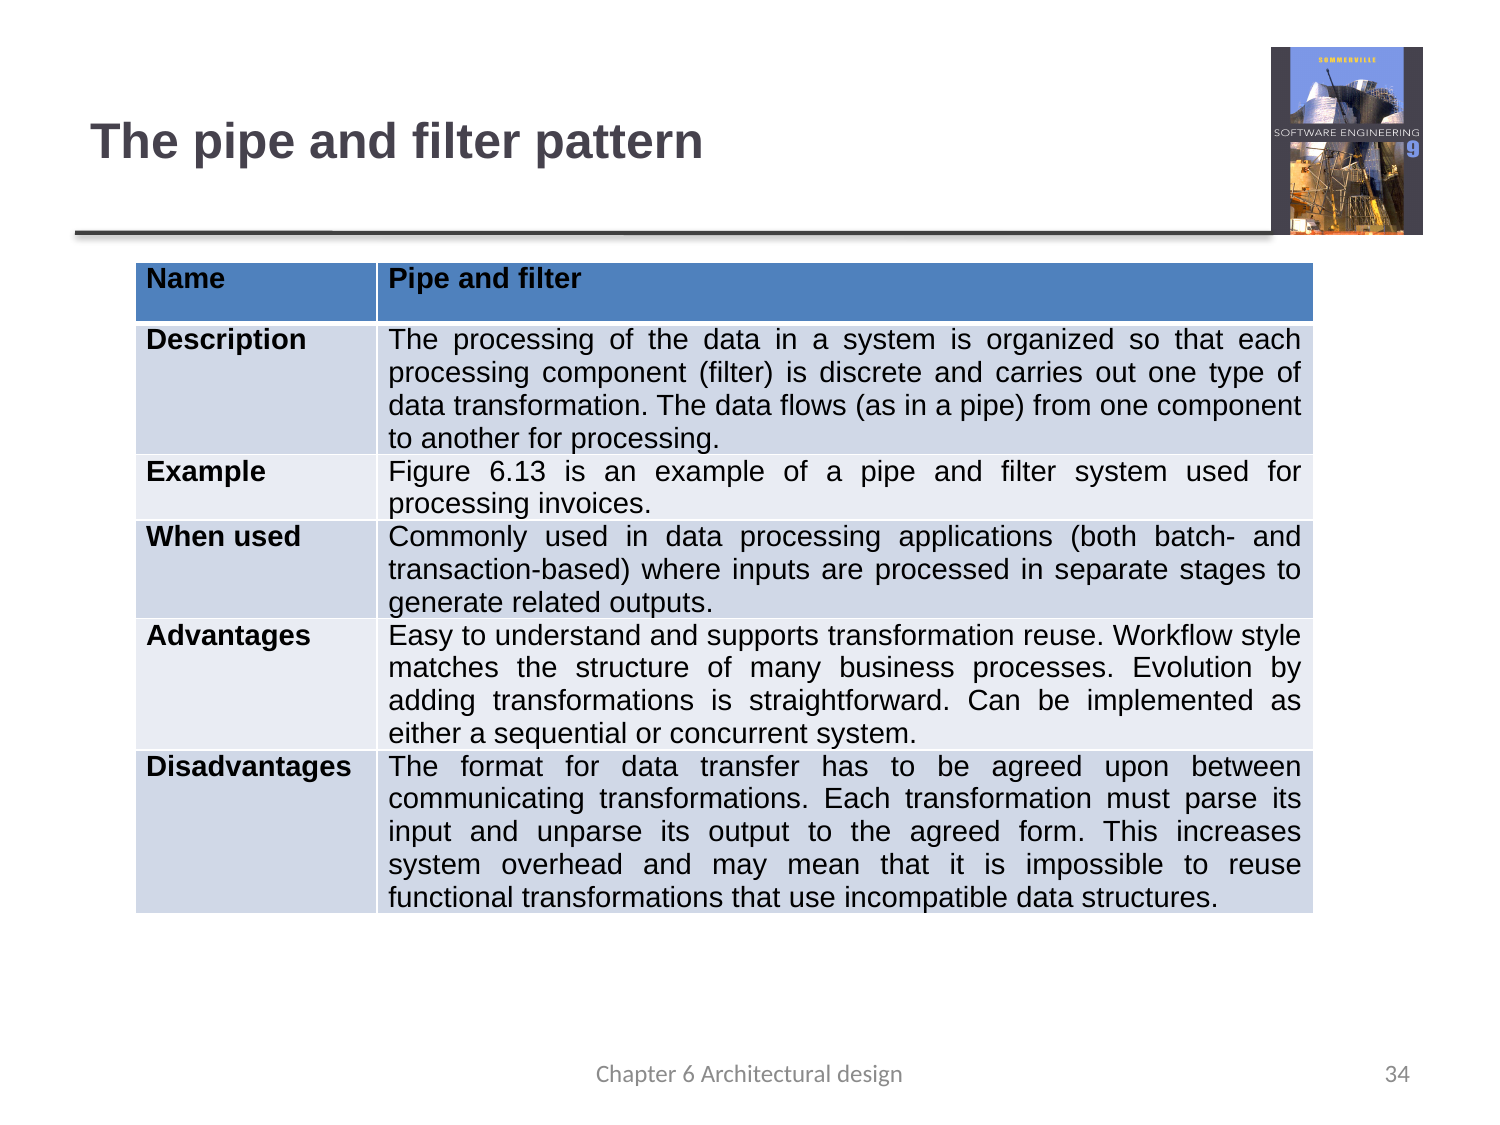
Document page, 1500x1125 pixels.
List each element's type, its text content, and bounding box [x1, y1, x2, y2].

title The pipe and filter pattern [74, 44, 1272, 233]
footer Chapter 6 Architectural design [512, 1042, 988, 1103]
table_header Name [136, 263, 376, 321]
table_header Pipe and filter [378, 263, 1313, 321]
table_cell Figure 6.13 is an example of a pipe and filter system used for processing invoices. [378, 455, 1313, 519]
slide_number 34 [1074, 1042, 1425, 1103]
table_cell Easy to understand and supports transformation reuse. Workflow style matches the structure of many business processes. Evolution by adding transformations is straightforward. Can be implemented as either a sequential or concurrent system. [378, 619, 1313, 749]
table_cell The format for data transfer has to be agreed upon between communicating transformations. Each transformation must parse its input and unparse its output to the agreed form. This increases system overhead and may mean that it is impossible to reuse functional transformations that use incompatible data structures. [378, 751, 1313, 913]
table_cell Example [136, 455, 376, 519]
table_cell Advantages [136, 619, 376, 749]
table_cell Commonly used in data processing applications (both batch- and transaction-based) where inputs are processed in separate stages to generate related outputs. [378, 521, 1313, 618]
table_cell Description [136, 326, 376, 454]
table_cell Disadvantages [136, 751, 376, 913]
picture [1272, 47, 1423, 235]
table_cell When used [136, 521, 376, 618]
table_cell The processing of the data in a system is organized so that each processing component (filter) is discrete and carries out one type of data transformation. The data flows (as in a pipe) from one component to another for processing. [378, 326, 1313, 454]
